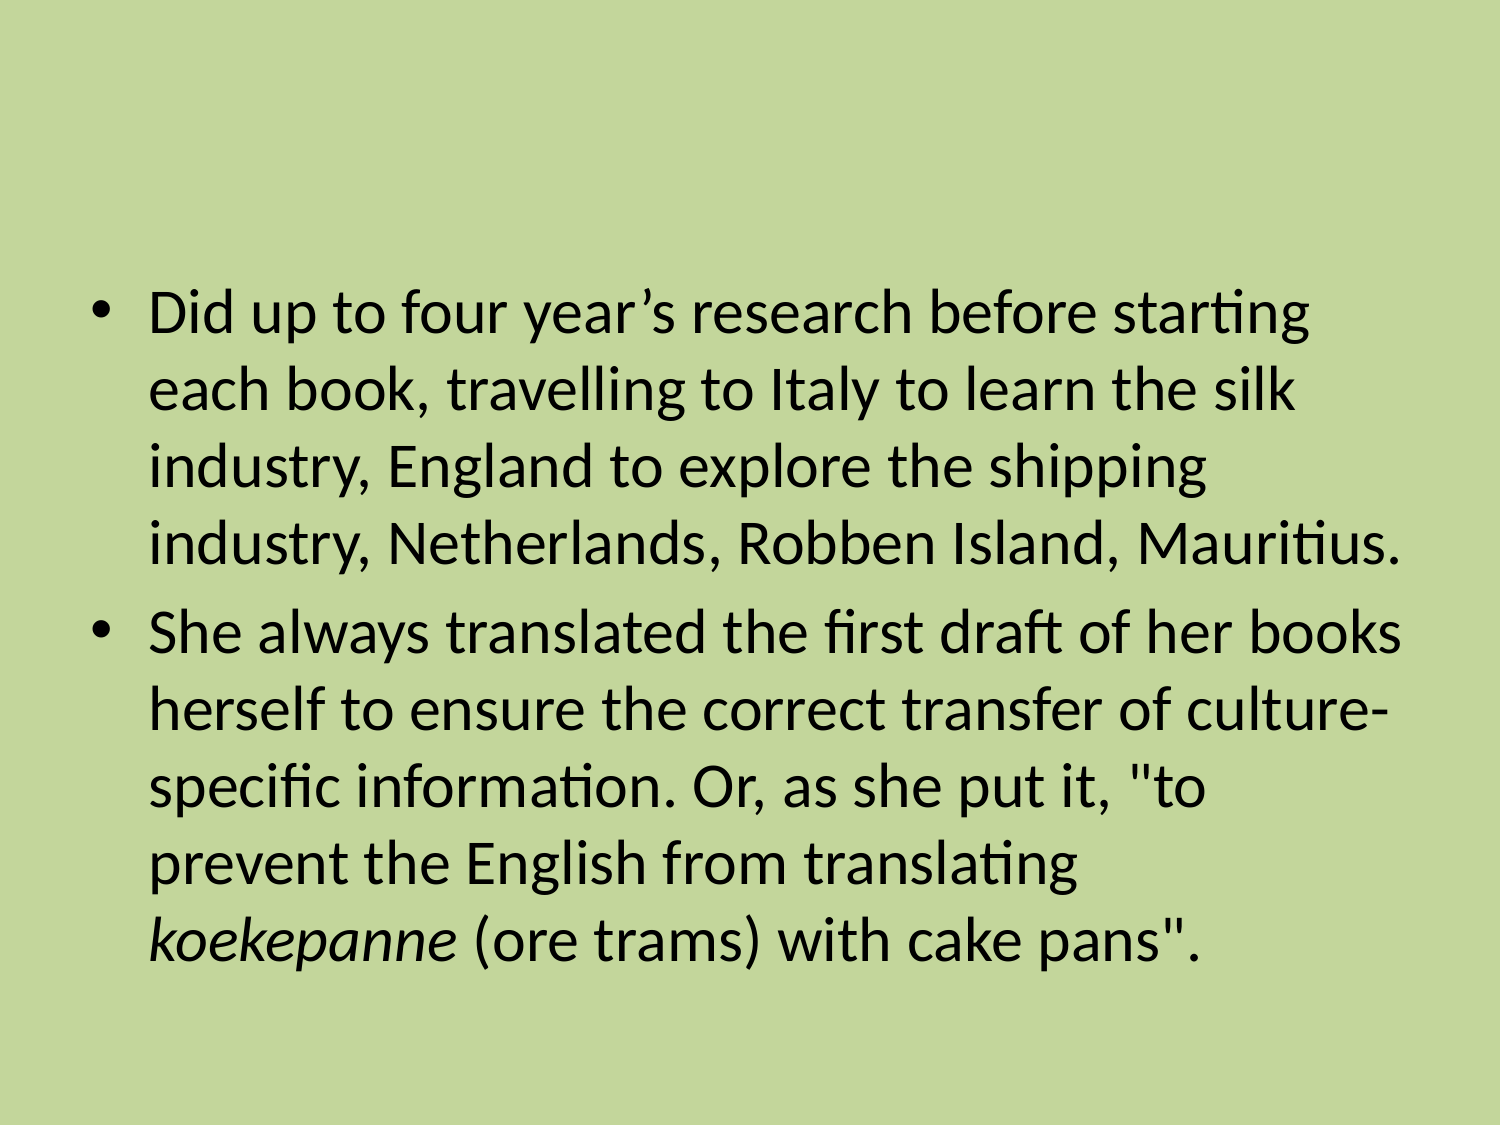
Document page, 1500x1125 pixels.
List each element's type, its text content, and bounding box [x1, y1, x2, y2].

list Did up to four year’s research before starting each book, travelling to Italy to learn the silk industry, England to explore the shipping industry, Netherlands, Robben Island, Mauritius. She always translated the first draft of her books herself to ensure the correct transfer of culture-specific information. Or, as she put it, "to prevent the English from translating koekepanne (ore trams) with cake pans". [75, 262, 1425, 1005]
